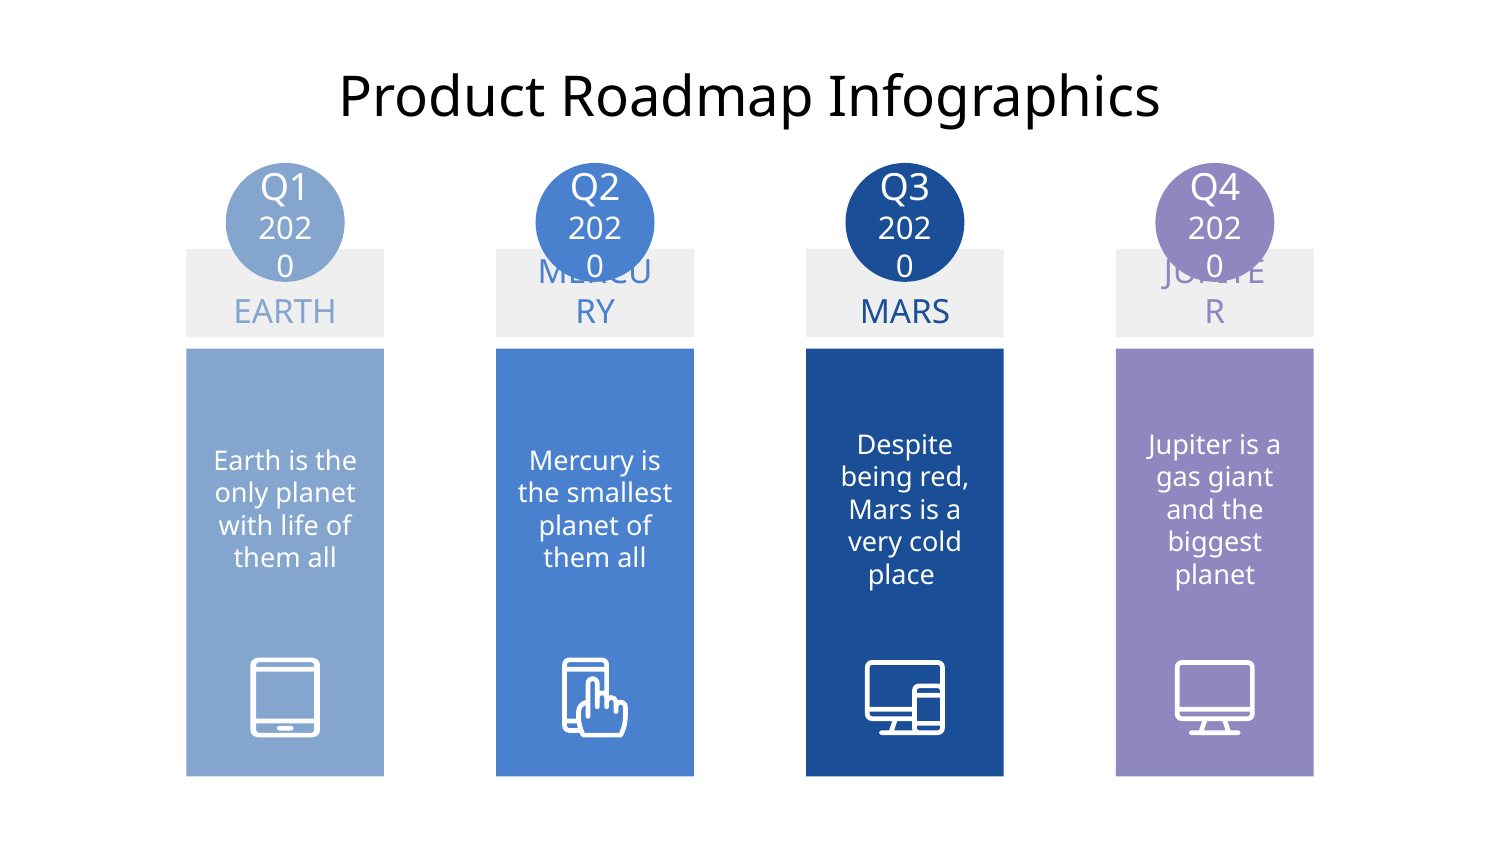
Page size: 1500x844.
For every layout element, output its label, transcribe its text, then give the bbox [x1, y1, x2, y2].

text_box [1115, 162, 1314, 777]
text_box [186, 248, 384, 338]
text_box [250, 657, 321, 738]
text_box Earth is the only planet with life of them all [194, 356, 376, 661]
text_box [495, 162, 695, 777]
text_box [186, 348, 384, 777]
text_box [805, 162, 1004, 777]
title Product Roadmap Infographics [75, 67, 1425, 120]
text_box EARTH [219, 298, 351, 333]
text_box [225, 162, 345, 283]
